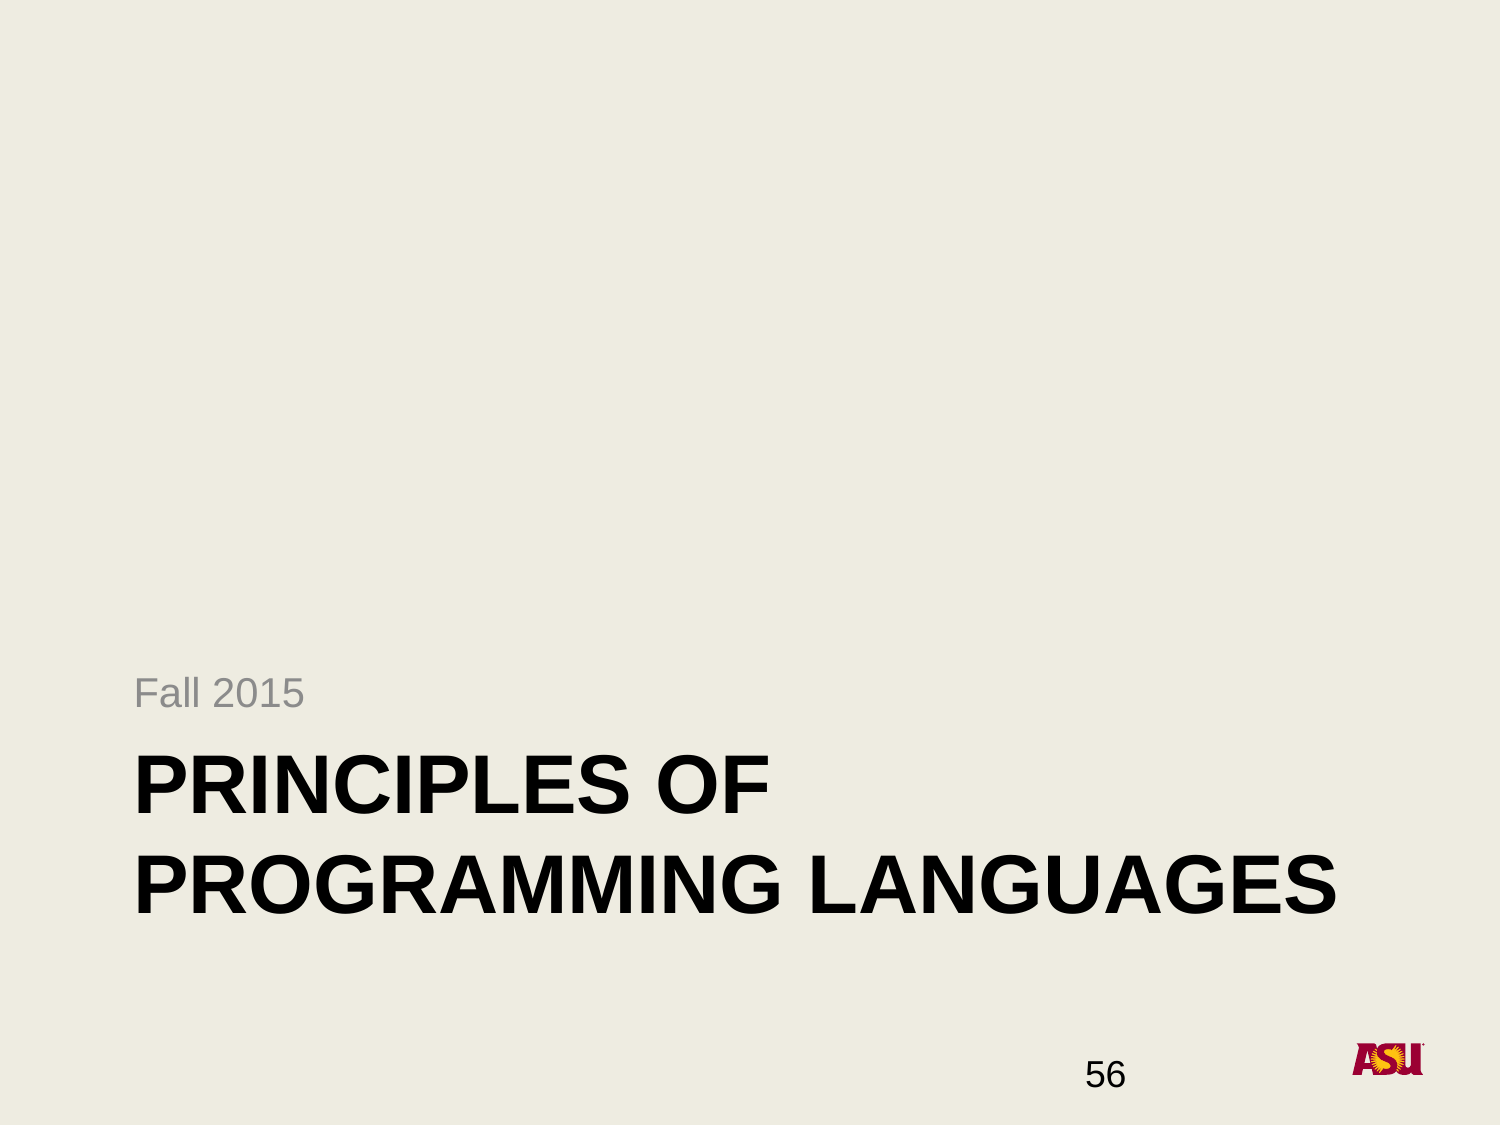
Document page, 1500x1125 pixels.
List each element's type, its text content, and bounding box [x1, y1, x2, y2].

title Principles of programming languages [118, 723, 1394, 947]
slide_number 56 [1070, 1042, 1421, 1103]
list Fall 2015 [118, 476, 1394, 723]
